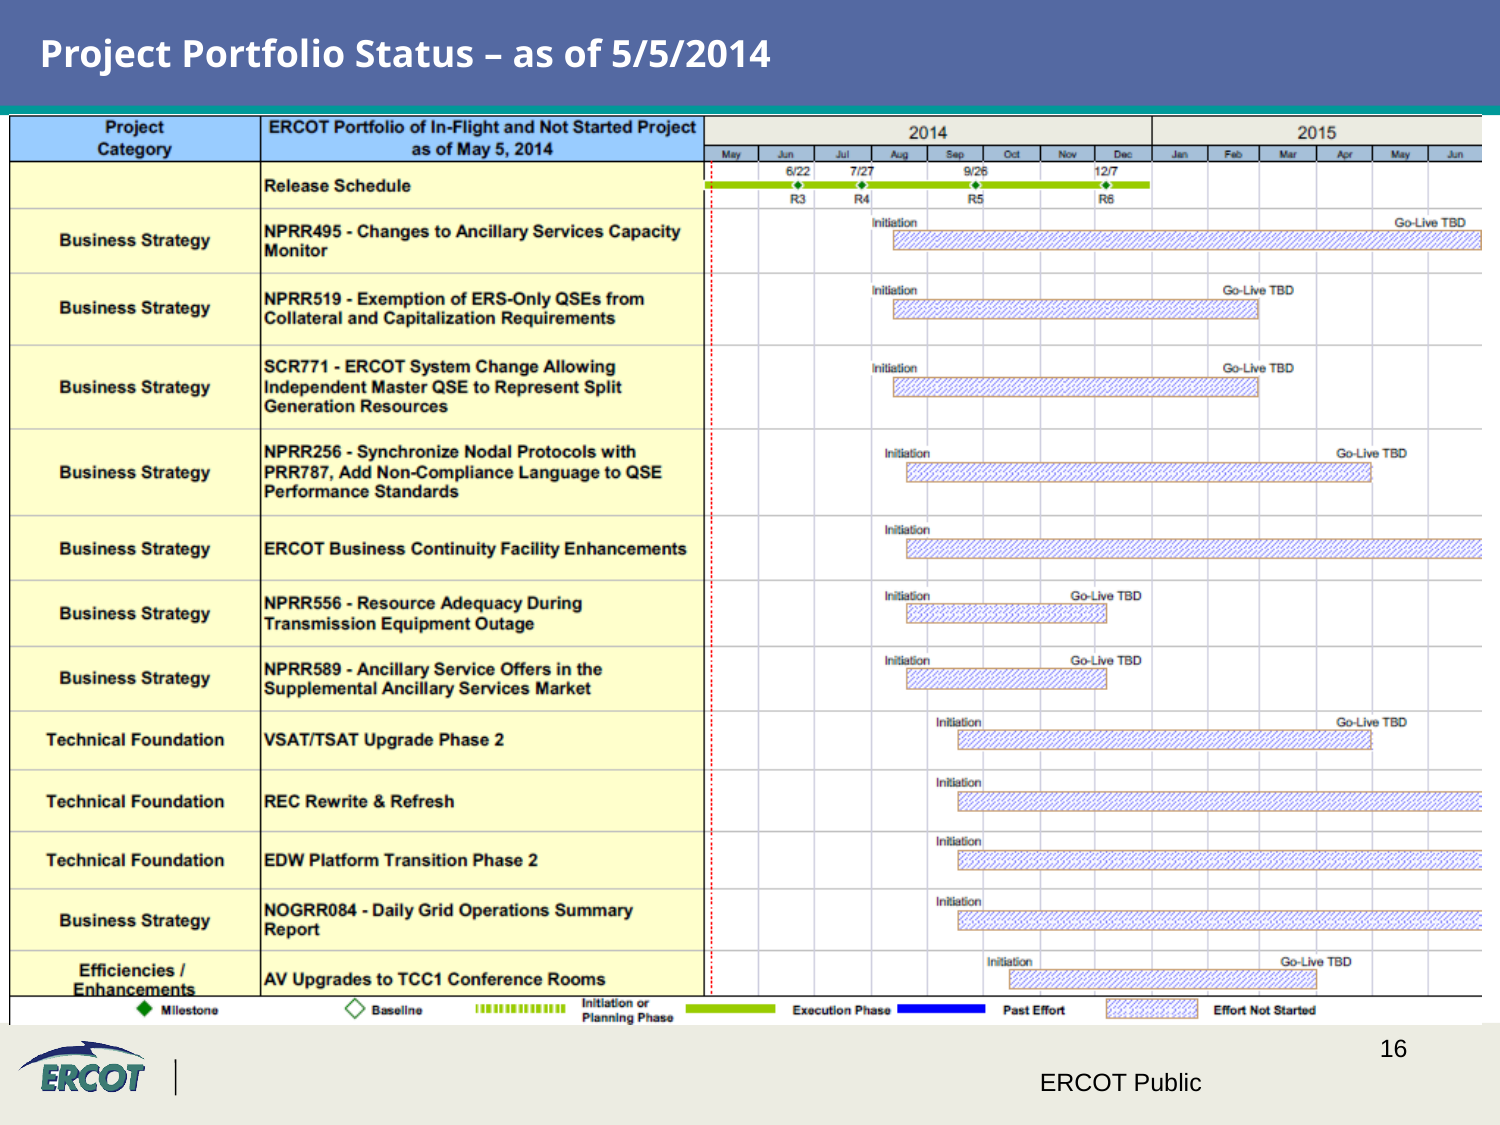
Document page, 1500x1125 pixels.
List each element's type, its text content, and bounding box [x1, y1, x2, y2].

text_box [24, 22, 1450, 85]
picture [10, 1031, 151, 1111]
text_box Project Portfolio Status – as of 5/5/2014 [24, 30, 1163, 106]
footer ERCOT Public [1025, 1059, 1438, 1125]
picture [9, 114, 1483, 1026]
